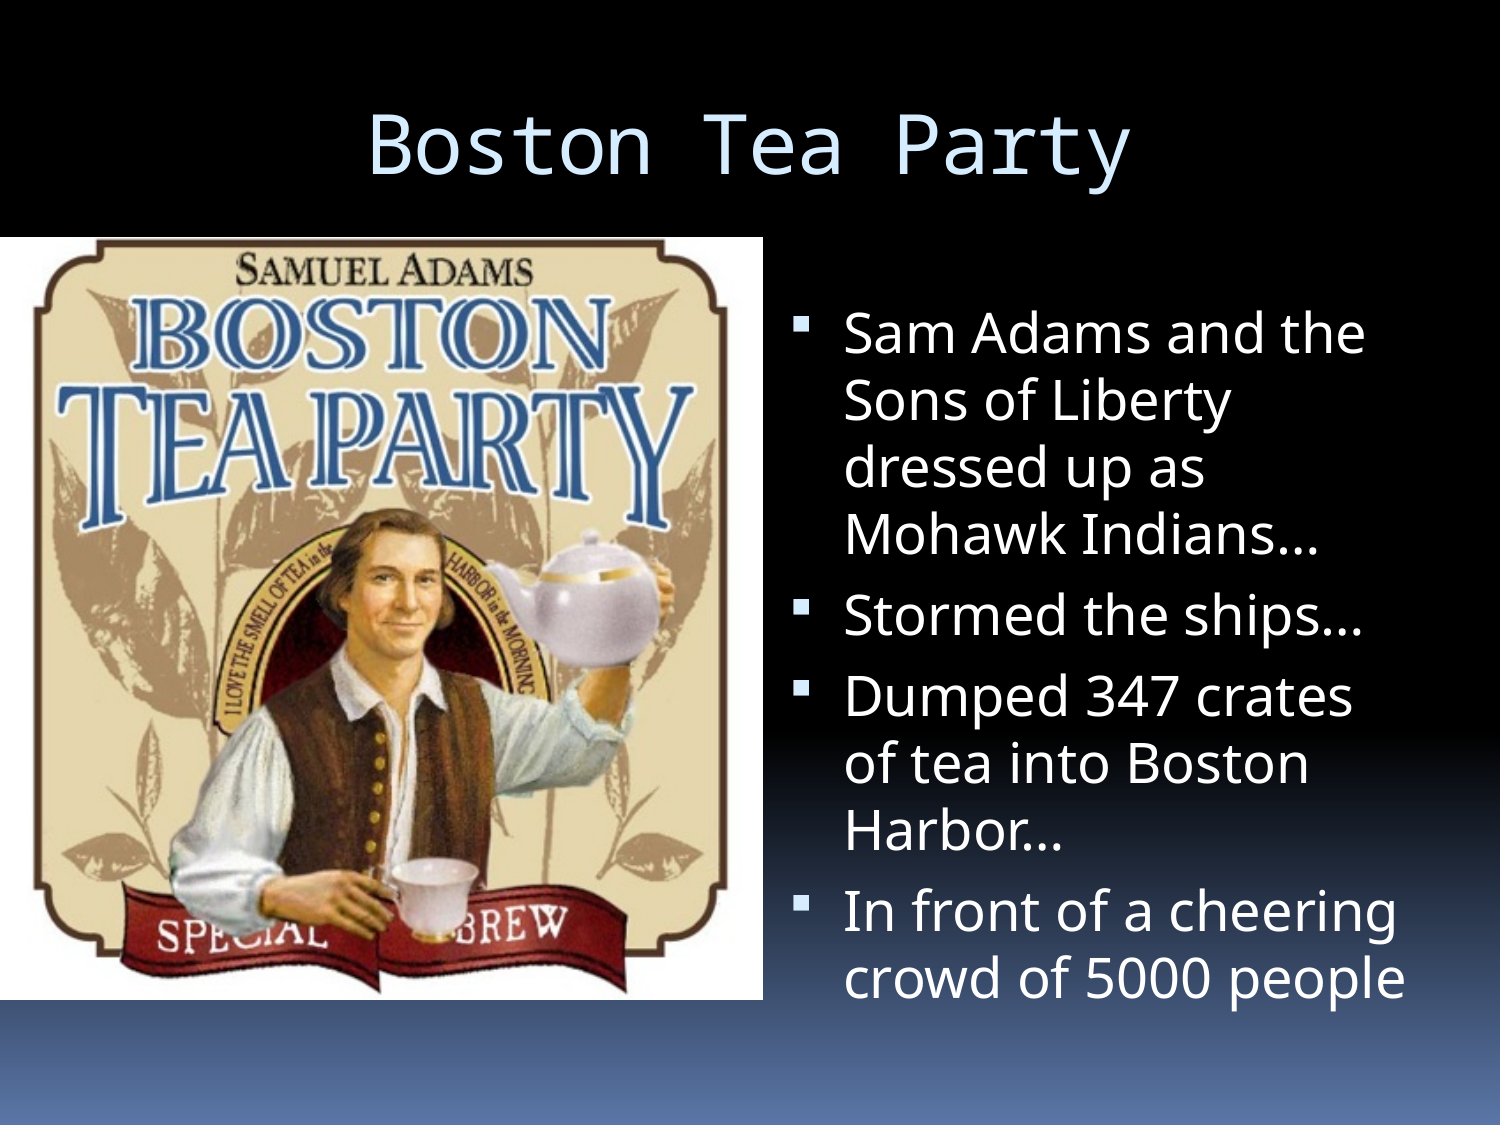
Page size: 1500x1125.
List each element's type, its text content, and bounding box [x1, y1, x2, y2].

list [0, 236, 763, 1001]
list Sam Adams and the Sons of Liberty dressed up as Mohawk Indians… Stormed the ships… Dumped 347 crates of tea into Boston Harbor… In front of a cheering crowd of 5000 people [763, 290, 1427, 1033]
title Boston Tea Party [75, 83, 1425, 234]
